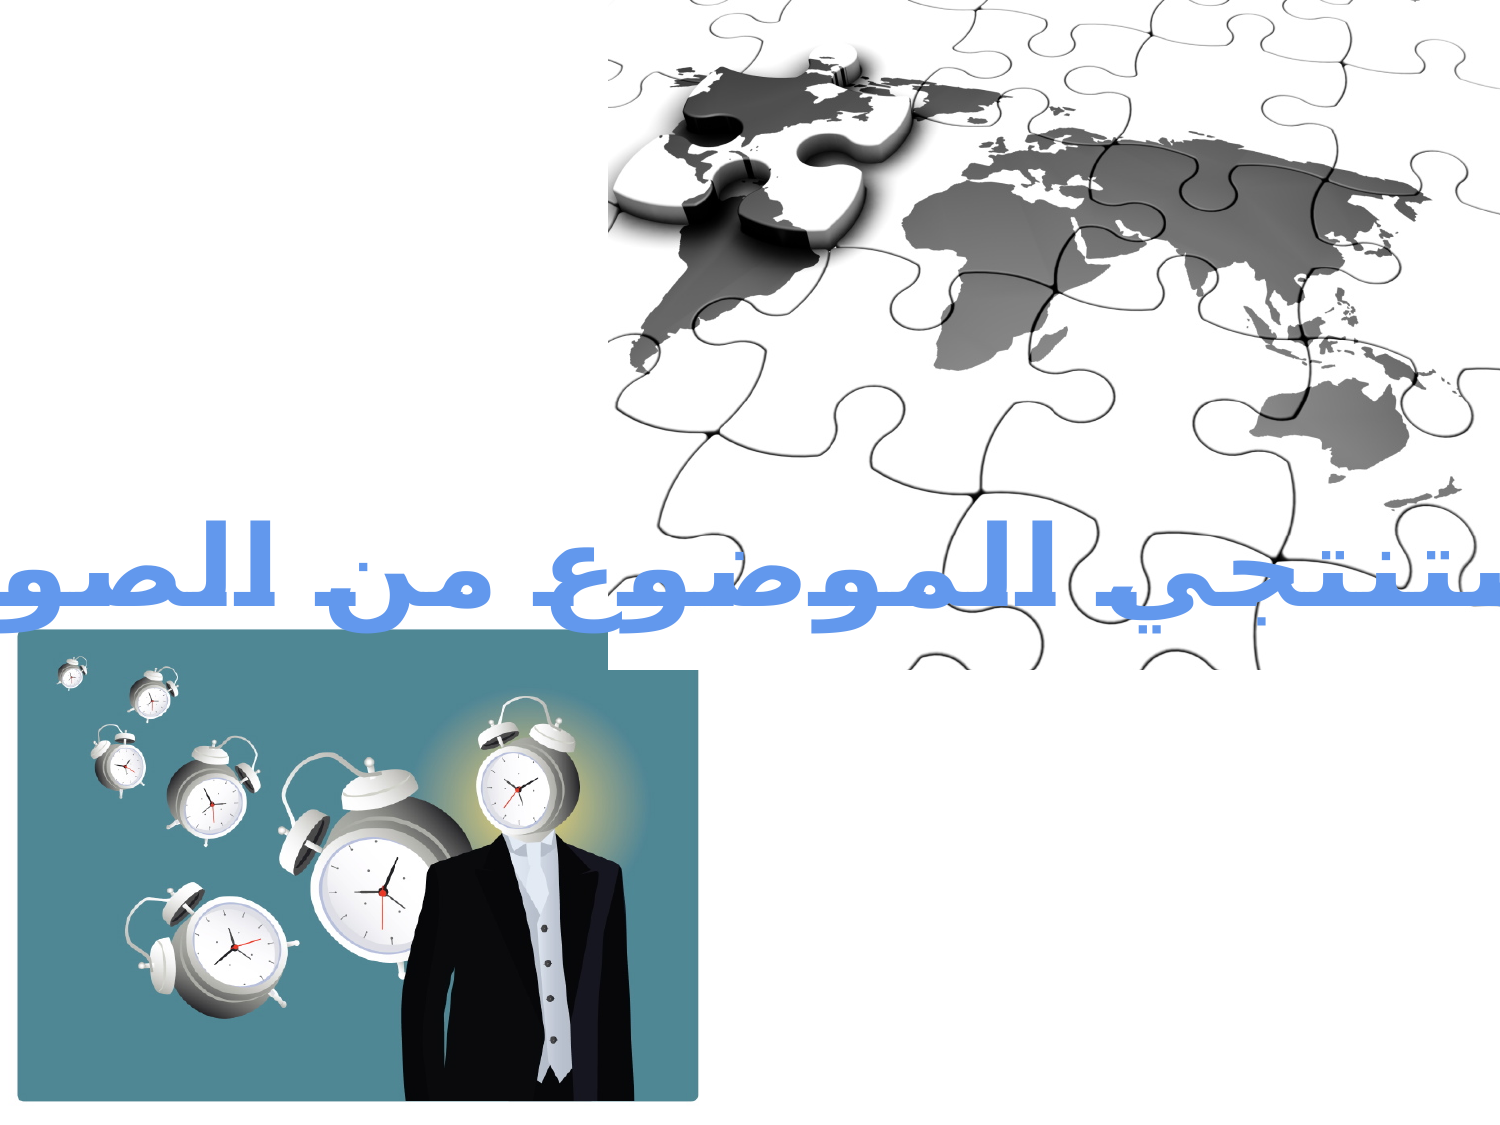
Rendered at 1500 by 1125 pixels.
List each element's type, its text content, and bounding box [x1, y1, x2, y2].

text_box استنتجي الموضوع من الصور! [0, 486, 602, 612]
picture [0, 0, 1500, 1125]
